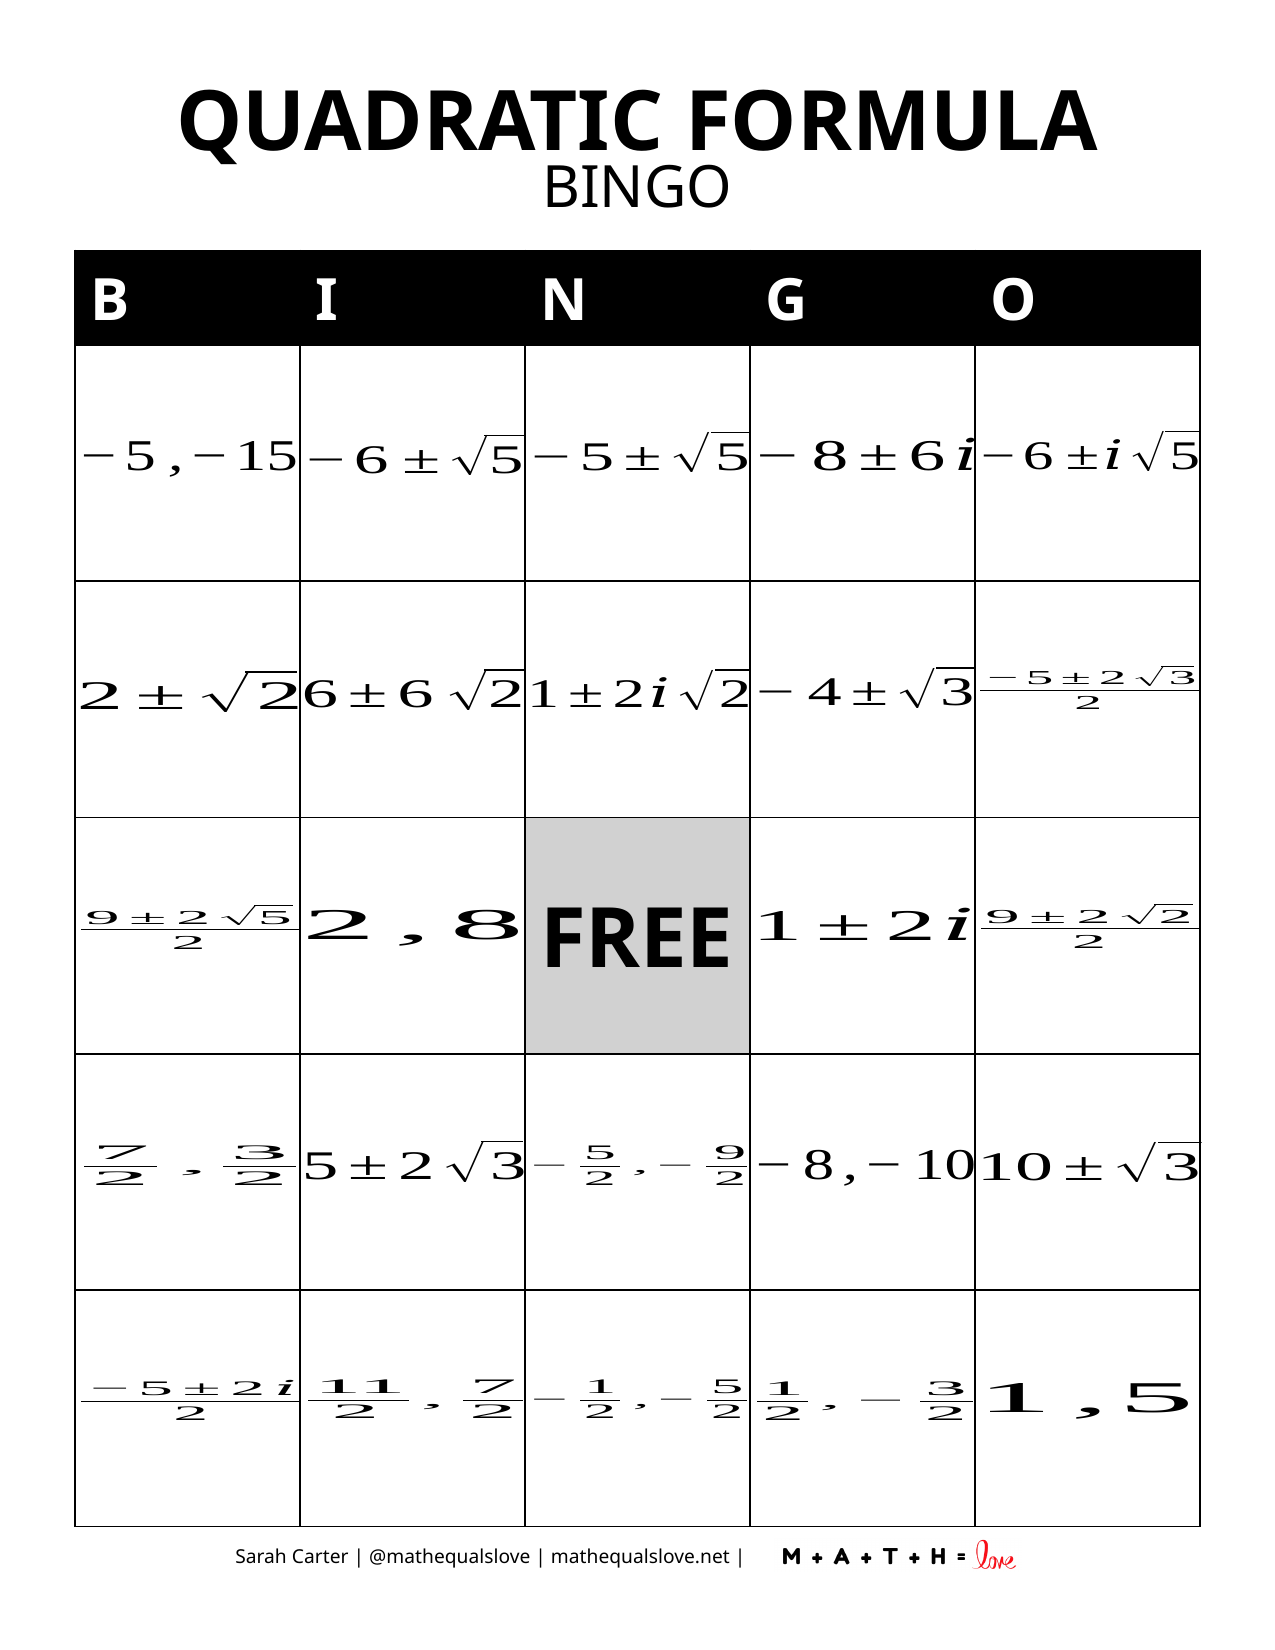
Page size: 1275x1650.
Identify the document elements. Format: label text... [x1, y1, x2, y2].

table_header G [751, 251, 974, 344]
table_cell [76, 818, 299, 1053]
table_cell [751, 818, 974, 1053]
table_cell [76, 346, 299, 580]
table_header B [76, 251, 299, 344]
table_cell [301, 582, 524, 817]
table_cell [301, 346, 524, 580]
text_box QUADRATIC FORMULA [74, 59, 1200, 175]
table_cell [76, 1291, 299, 1526]
table_header N [526, 251, 749, 344]
table_cell [526, 1055, 749, 1289]
table_cell [76, 1055, 299, 1289]
table_cell [976, 582, 1199, 817]
table_cell [301, 1055, 524, 1289]
table_cell FREE [526, 818, 749, 1053]
table_cell [526, 346, 749, 580]
table_cell [301, 818, 524, 1053]
table_cell [751, 1055, 974, 1289]
table_cell [976, 1291, 1199, 1526]
table_cell [976, 1055, 1199, 1289]
table_header O [976, 251, 1199, 344]
table_cell [526, 1291, 749, 1526]
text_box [220, 1535, 1055, 1576]
table_header I [301, 251, 524, 344]
table_cell [526, 582, 749, 817]
table_cell [976, 346, 1199, 580]
table_cell [751, 582, 974, 817]
table_cell [76, 582, 299, 817]
text_box BINGO [74, 175, 1200, 226]
table_cell [976, 818, 1199, 1053]
table_cell [751, 346, 974, 580]
table_cell [301, 1291, 524, 1526]
table_cell [751, 1291, 974, 1526]
